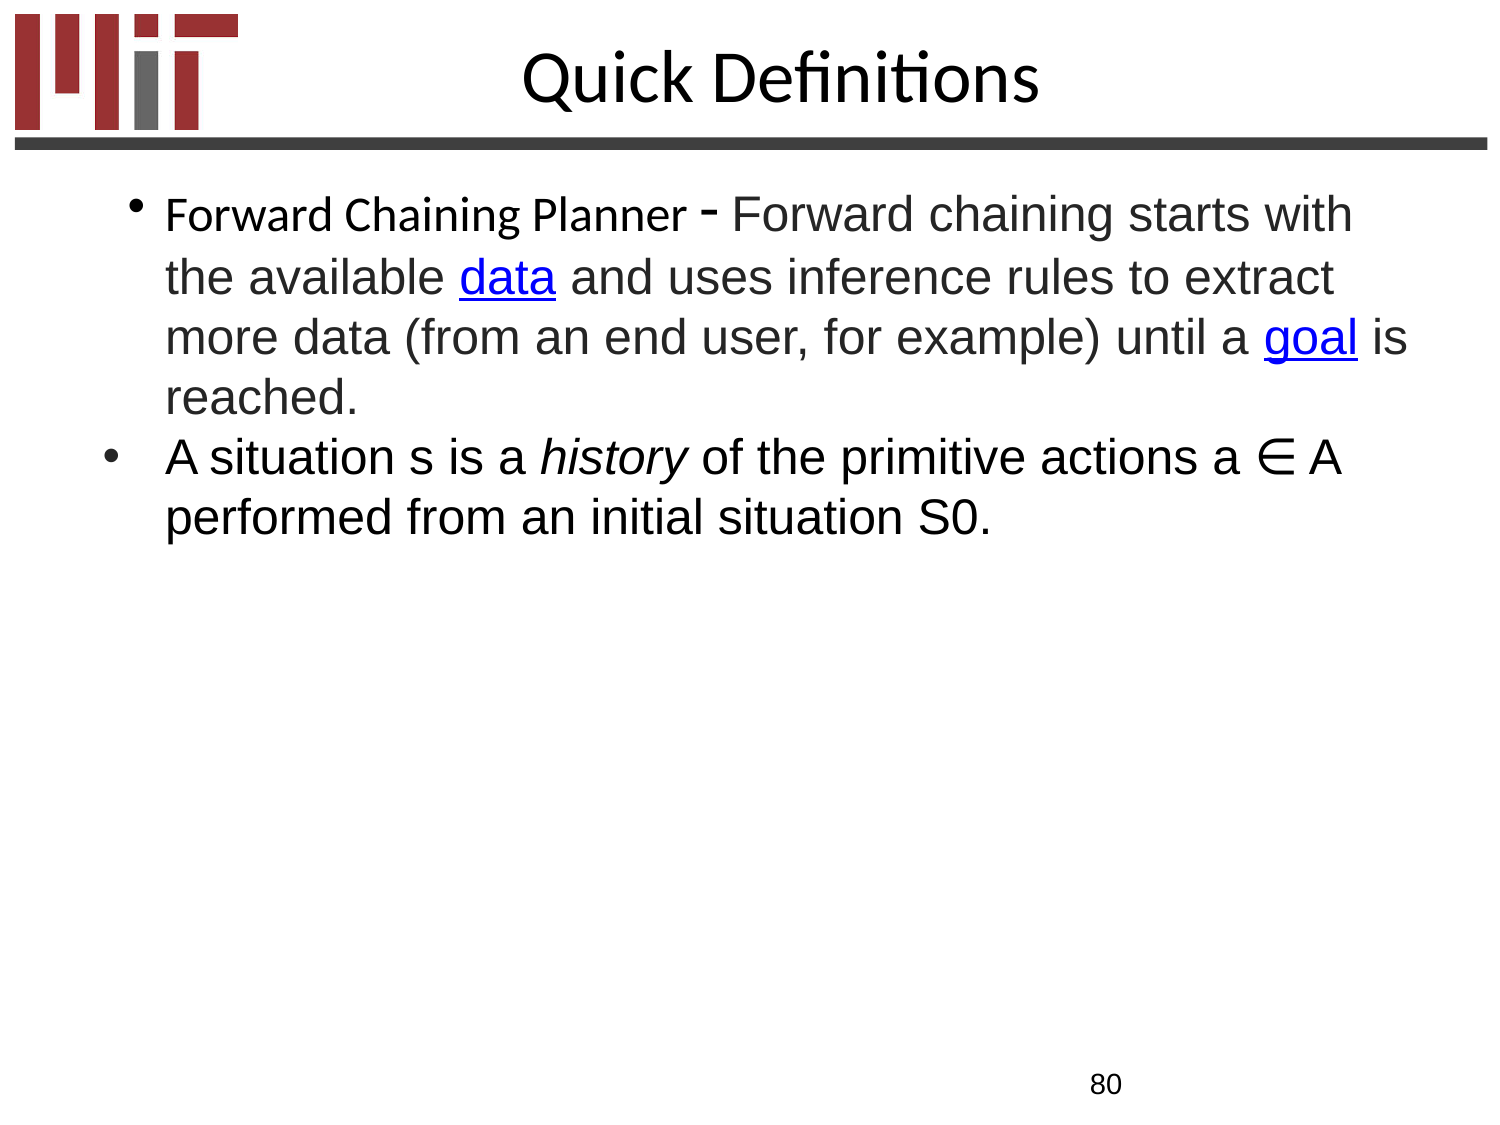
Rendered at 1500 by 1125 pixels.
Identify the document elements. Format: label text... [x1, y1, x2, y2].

slide_number 80 [1074, 1052, 1425, 1113]
list Forward Chaining Planner - Forward chaining starts with the available data and uses inference rules to extract more data (from an end user, for example) until a goal is reached. A situation s is a history of the primitive actions a ∈ A performed from an initial situation S0. [75, 149, 1425, 1037]
title Quick Definitions [237, 15, 1325, 130]
picture [15, 14, 238, 130]
